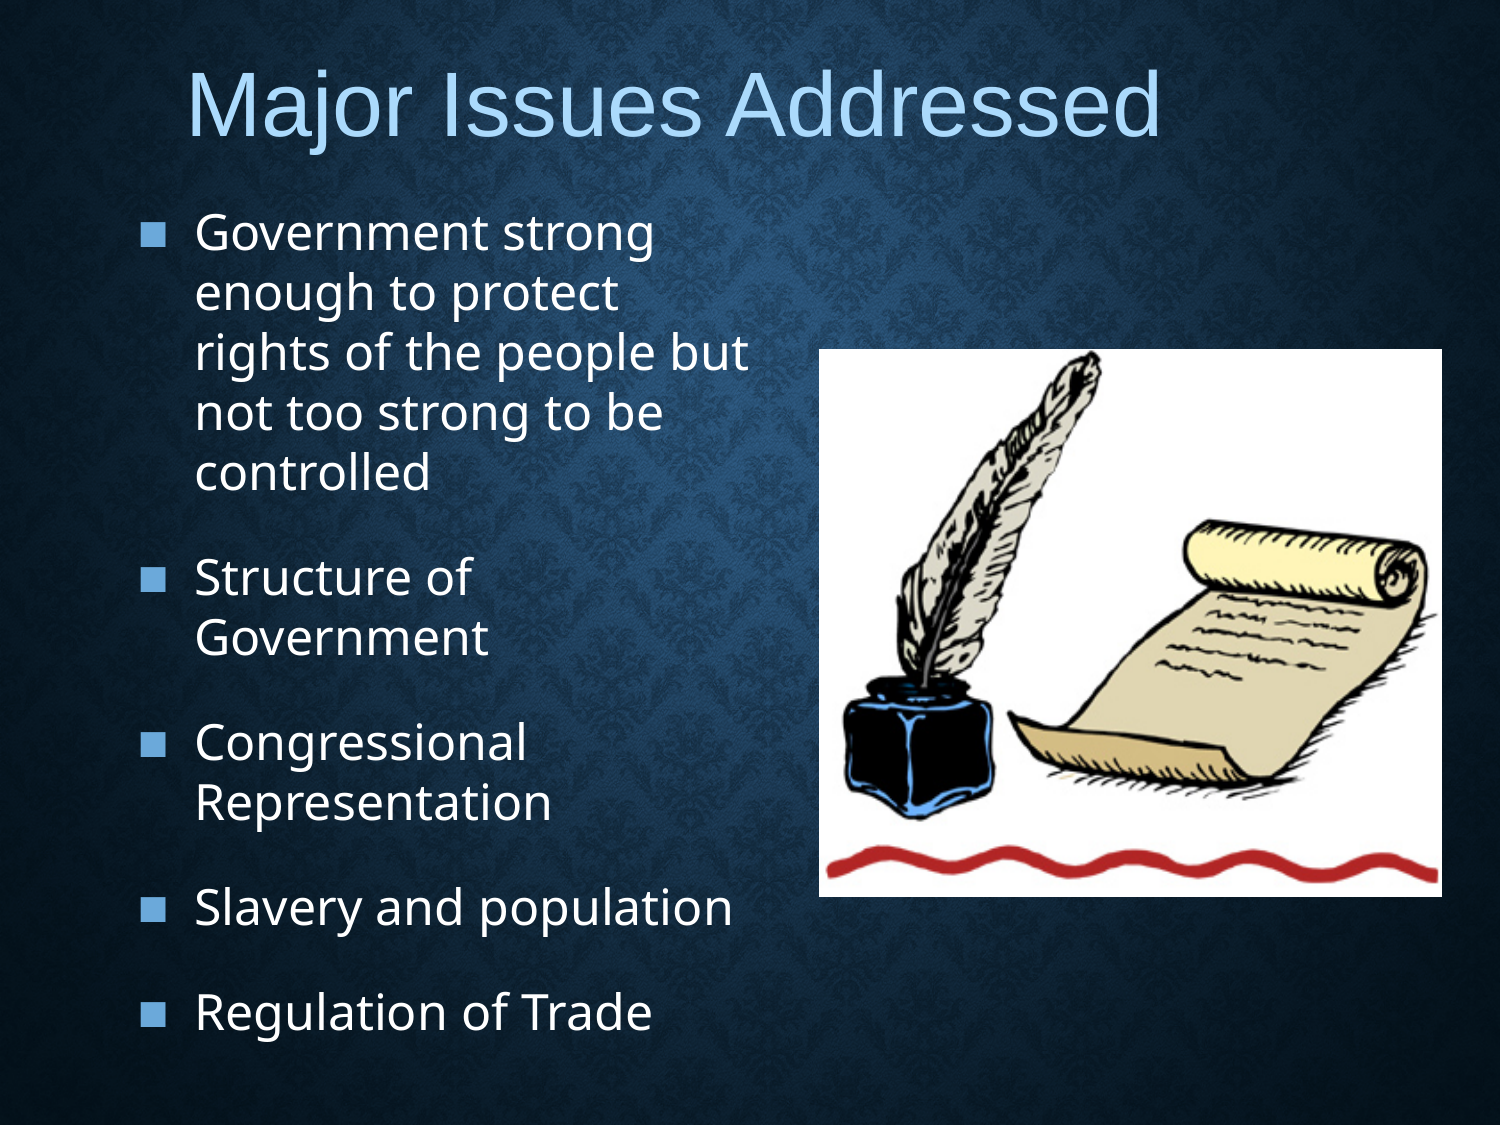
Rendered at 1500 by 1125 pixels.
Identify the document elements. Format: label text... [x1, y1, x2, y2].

list Government strong enough to protect rights of the people but not too strong to be controlled Structure of Government Congressional Representation Slavery and population Regulation of Trade [122, 193, 773, 1086]
picture [819, 349, 1443, 897]
title Major Issues Addressed [0, 24, 1350, 175]
